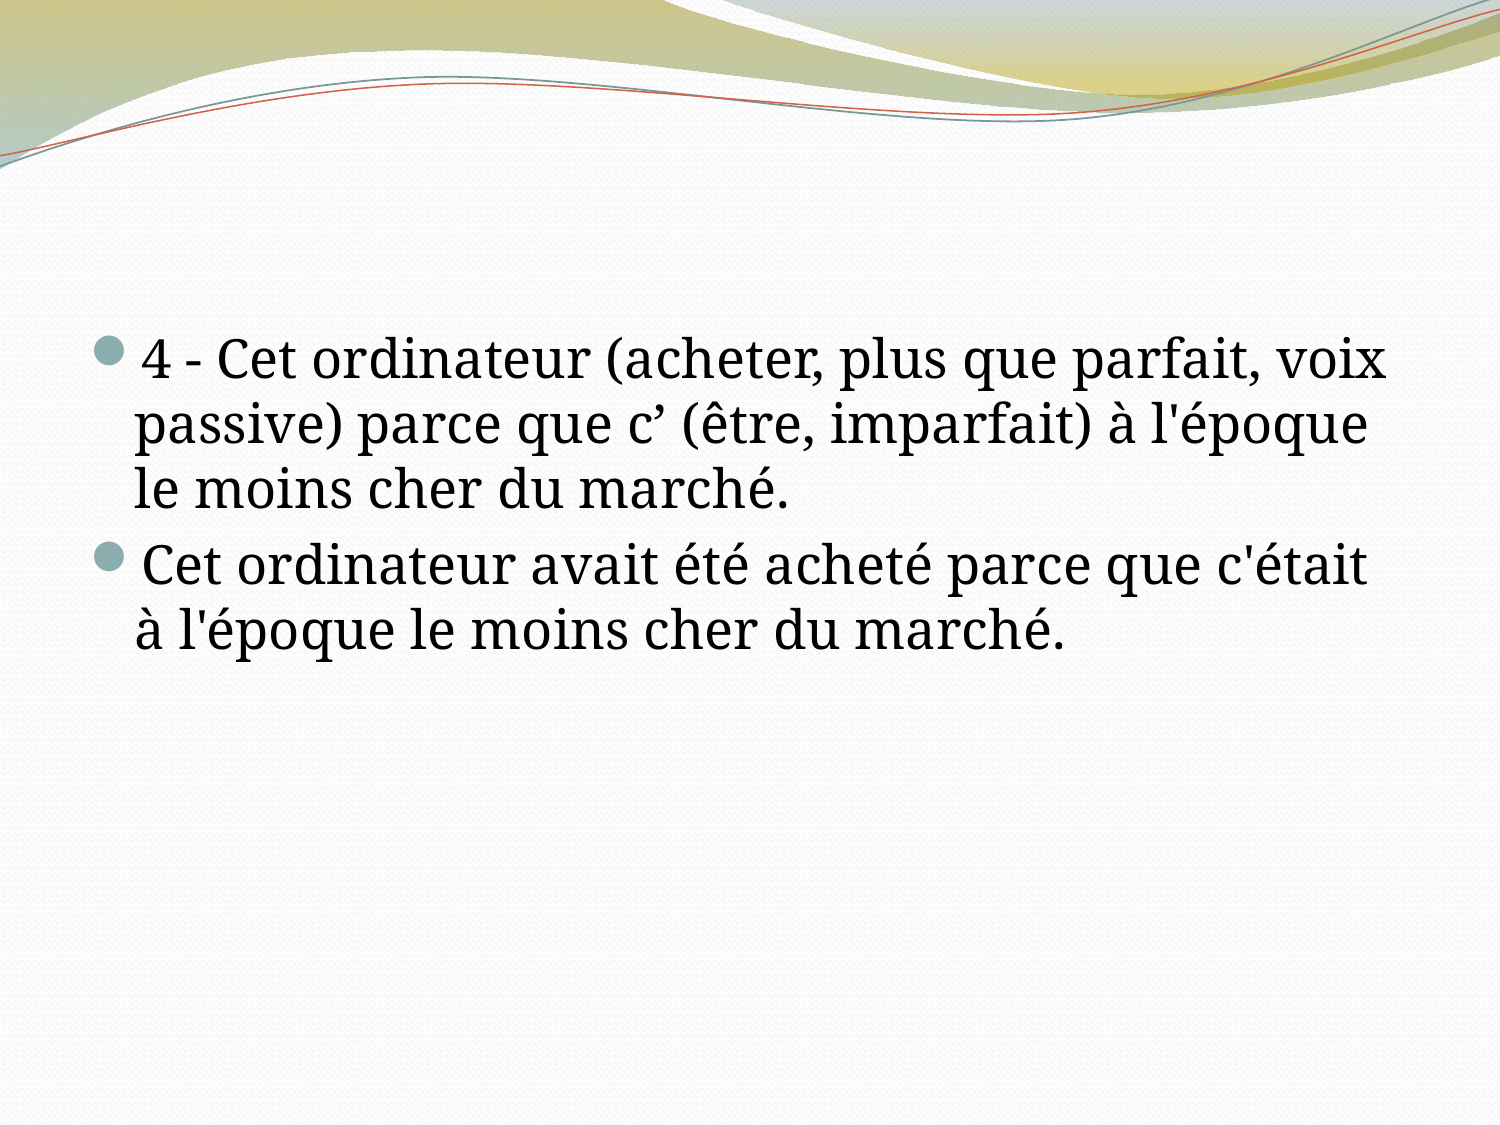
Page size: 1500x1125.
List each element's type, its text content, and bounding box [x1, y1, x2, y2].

list 4 - Cet ordinateur (acheter, plus que parfait, voix passive) parce que c’ (être, imparfait) à l'époque le moins cher du marché. Cet ordinateur avait été acheté parce que c'était à l'époque le moins cher du marché. [75, 317, 1425, 1038]
